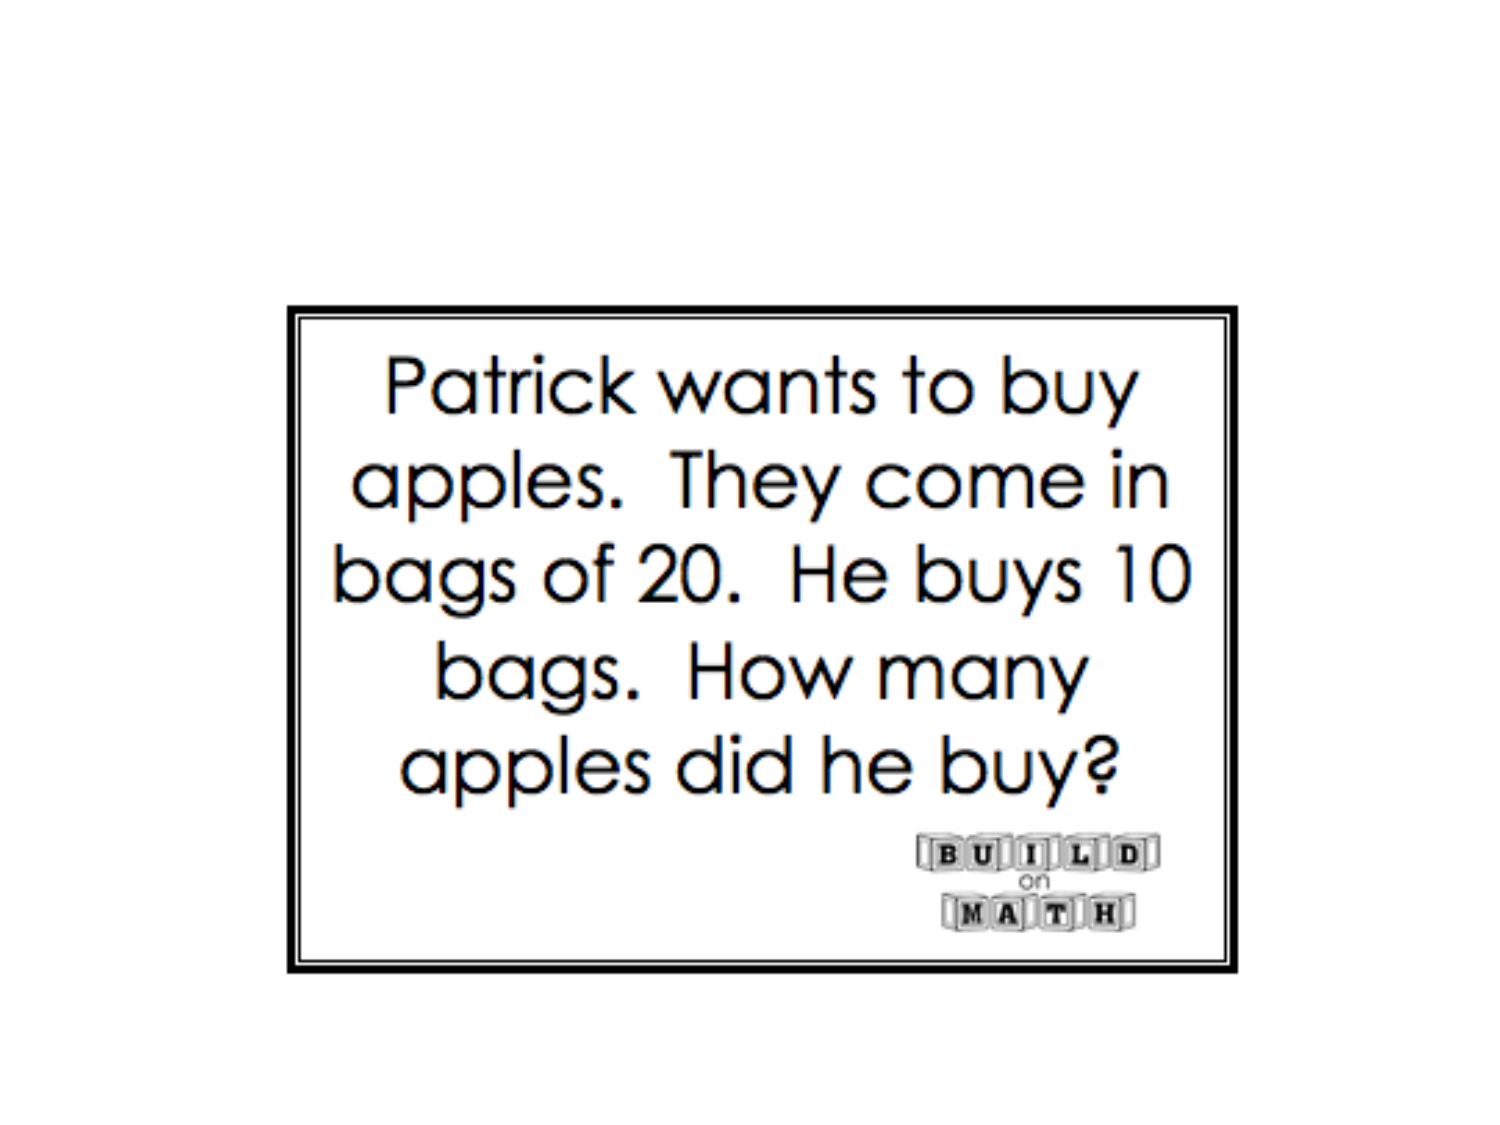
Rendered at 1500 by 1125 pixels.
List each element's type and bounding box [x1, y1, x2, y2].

list [74, 262, 1426, 1006]
